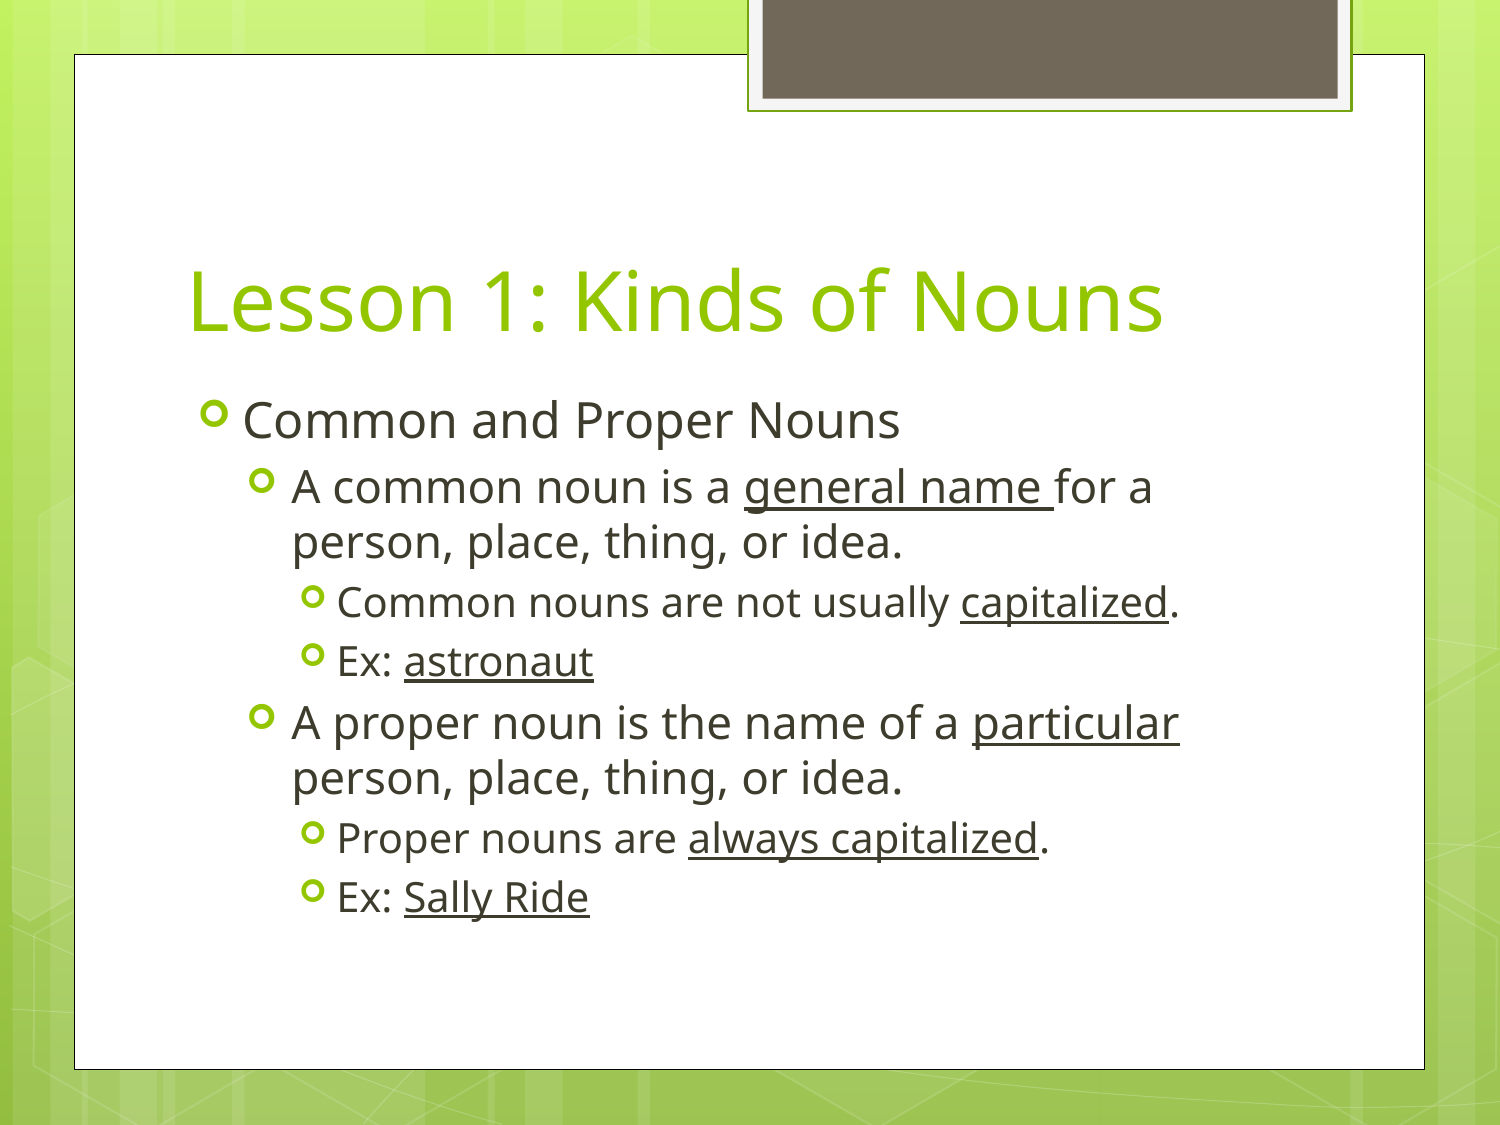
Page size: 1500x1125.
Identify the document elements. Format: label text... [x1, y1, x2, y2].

list Common and Proper Nouns A common noun is a general name for a person, place, thing, or idea. Common nouns are not usually capitalized. Ex: astronaut A proper noun is the name of a particular person, place, thing, or idea. Proper nouns are always capitalized. Ex: Sally Ride [171, 381, 1283, 957]
title Lesson 1: Kinds of Nouns [171, 168, 1324, 357]
